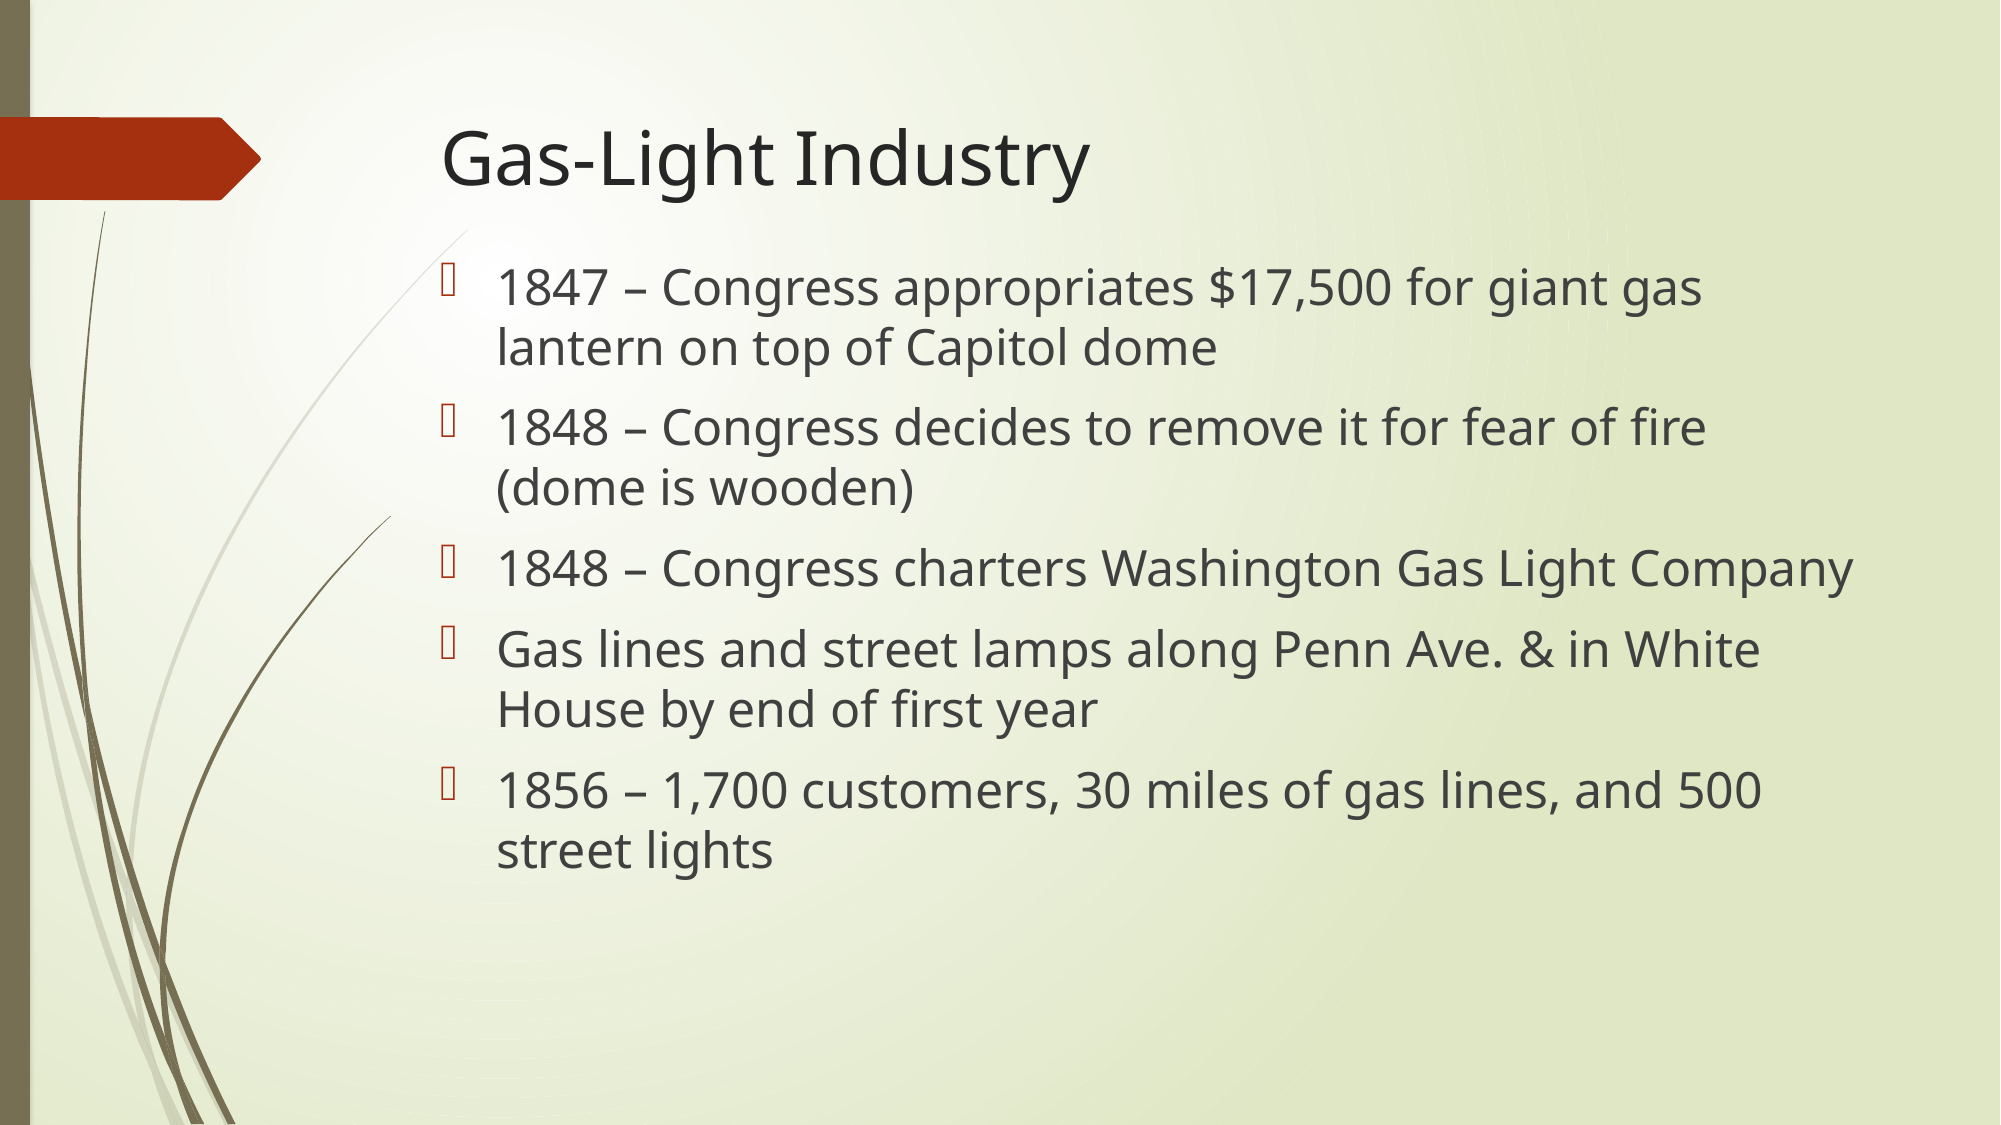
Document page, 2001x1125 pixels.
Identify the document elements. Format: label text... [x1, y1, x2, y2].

list 1847 – Congress appropriates $17,500 for giant gas lantern on top of Capitol dome 1848 – Congress decides to remove it for fear of fire (dome is wooden) 1848 – Congress charters Washington Gas Light Company Gas lines and street lamps along Penn Ave. & in White House by end of first year 1856 – 1,700 customers, 30 miles of gas lines, and 500 street lights [424, 247, 1888, 970]
title Gas-Light Industry [425, 102, 1888, 247]
